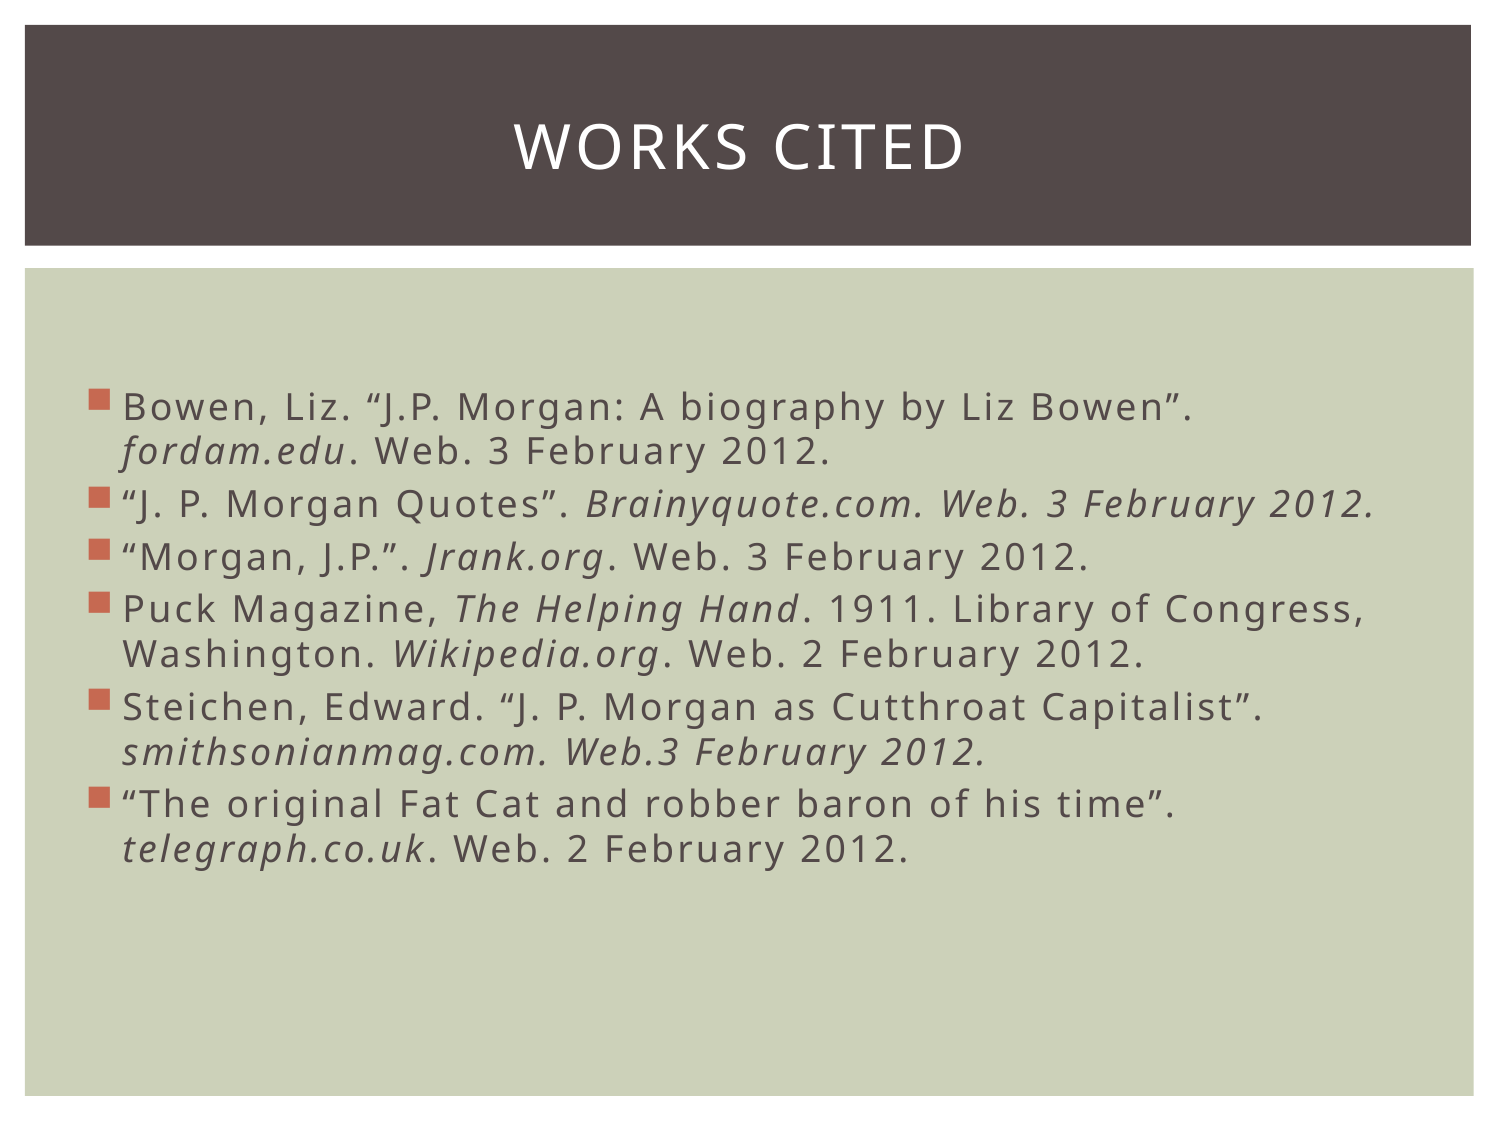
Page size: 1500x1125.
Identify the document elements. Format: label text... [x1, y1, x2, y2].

list Bowen, Liz. “J.P. Morgan: A biography by Liz Bowen”. fordam.edu. Web. 3 February 2012. “J. P. Morgan Quotes”. Brainyquote.com. Web. 3 February 2012. “Morgan, J.P.”. Jrank.org. Web. 3 February 2012. Puck Magazine, The Helping Hand. 1911. Library of Congress, Washington. Wikipedia.org. Web. 2 February 2012. Steichen, Edward. “J. P. Morgan as Cutthroat Capitalist”. smithsonianmag.com. Web.3 February 2012. “The original Fat Cat and robber baron of his time”. telegraph.co.uk. Web. 2 February 2012. [62, 375, 1442, 1025]
title Works Cited [62, 58, 1438, 232]
